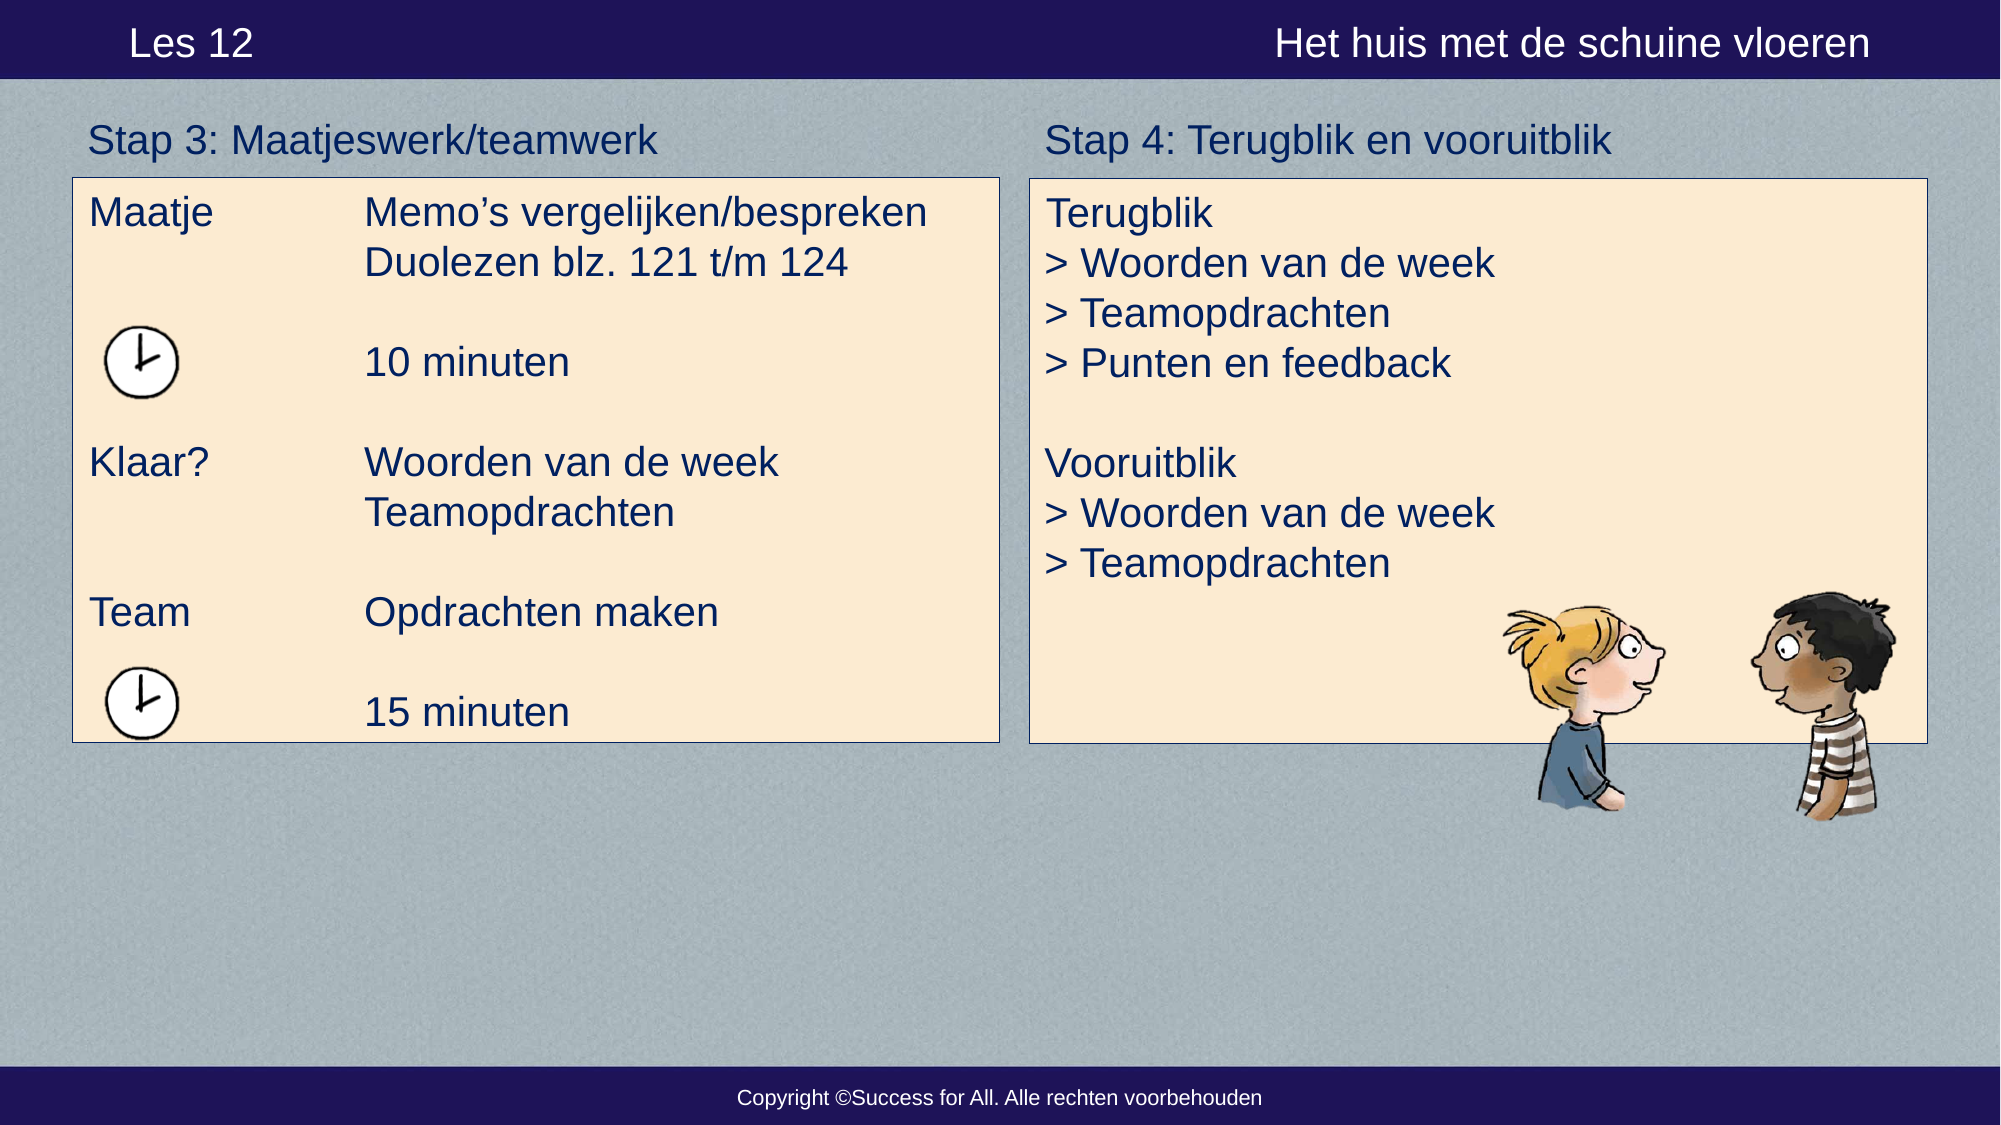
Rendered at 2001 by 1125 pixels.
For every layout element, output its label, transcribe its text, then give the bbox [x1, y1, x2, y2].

text_box Terugblik > Woorden van de week > Teamopdrachten > Punten en feedback Vooruitblik > Woorden van de week > Teamopdrachten [1029, 178, 1928, 744]
text_box Les 12 [114, 8, 354, 73]
text_box Stap 4: Terugblik en vooruitblik [1029, 105, 1822, 171]
text_box Het huis met de schuine vloeren [999, 8, 1886, 73]
picture [0, 0, 2001, 1125]
text_box Stap 3: Maatjeswerk/teamwerk [72, 105, 865, 171]
text_box Maatje Memo’s vergelijken/bespreken Duolezen blz. 121 t/m 124 10 minuten Klaar? Woorden van de week Teamopdrachten Team Opdrachten maken 15 minuten [72, 177, 1000, 743]
text_box Copyright ©Success for All. Alle rechten voorbehouden [0, 1076, 2000, 1125]
